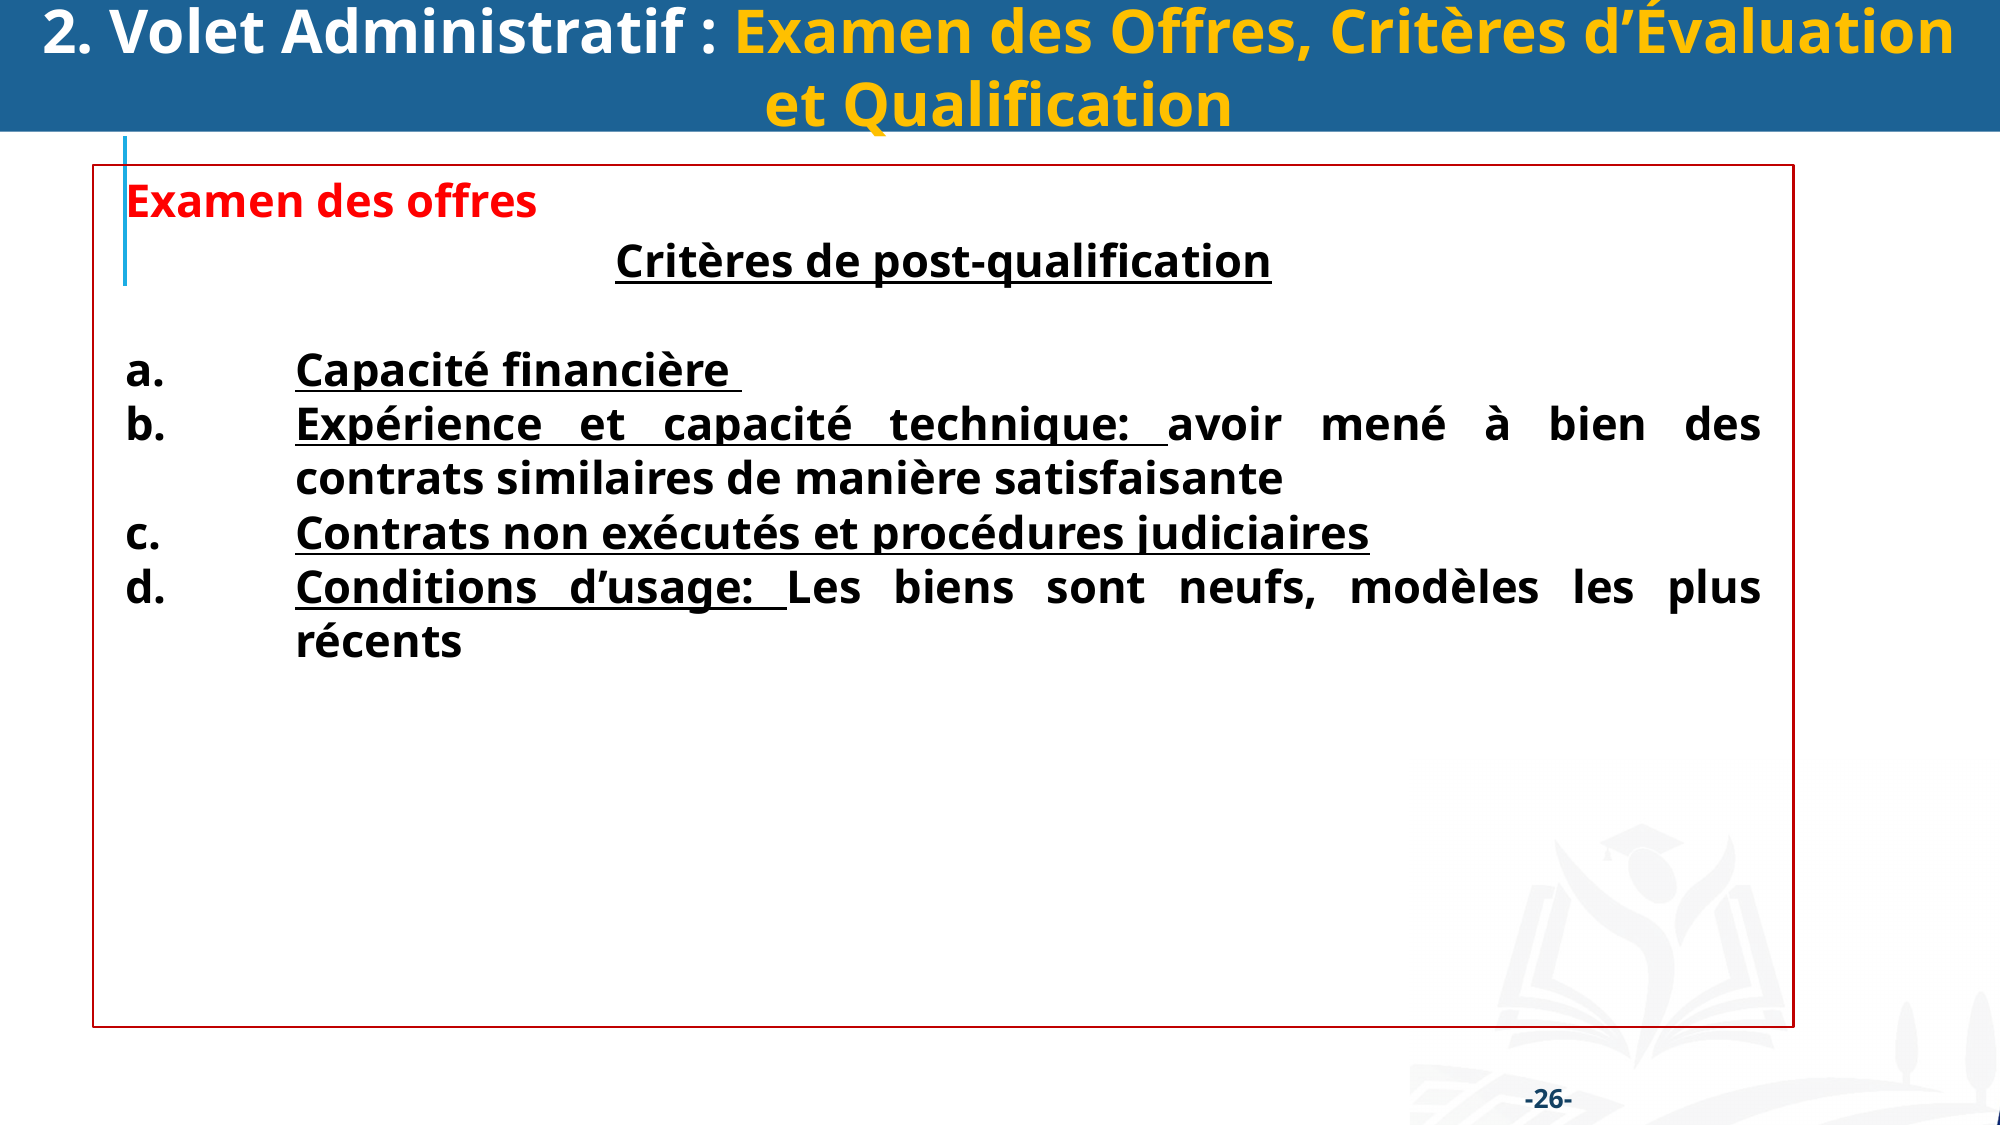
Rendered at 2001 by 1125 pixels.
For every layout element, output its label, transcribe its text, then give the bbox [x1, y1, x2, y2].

text_box Examen des offres Critères de post-qualification Capacité financière Expérience et capacité technique: avoir mené à bien des contrats similaires de manière satisfaisante Contrats non exécutés et procédures judiciaires Conditions d’usage: Les biens sont neufs, modèles les plus récents [110, 164, 1777, 720]
text_box 2. Volet Administratif : Examen des Offres, Critères d’Évaluation et Qualification [0, 0, 2000, 133]
picture [1409, 759, 2000, 1125]
text_box [92, 164, 1795, 1028]
